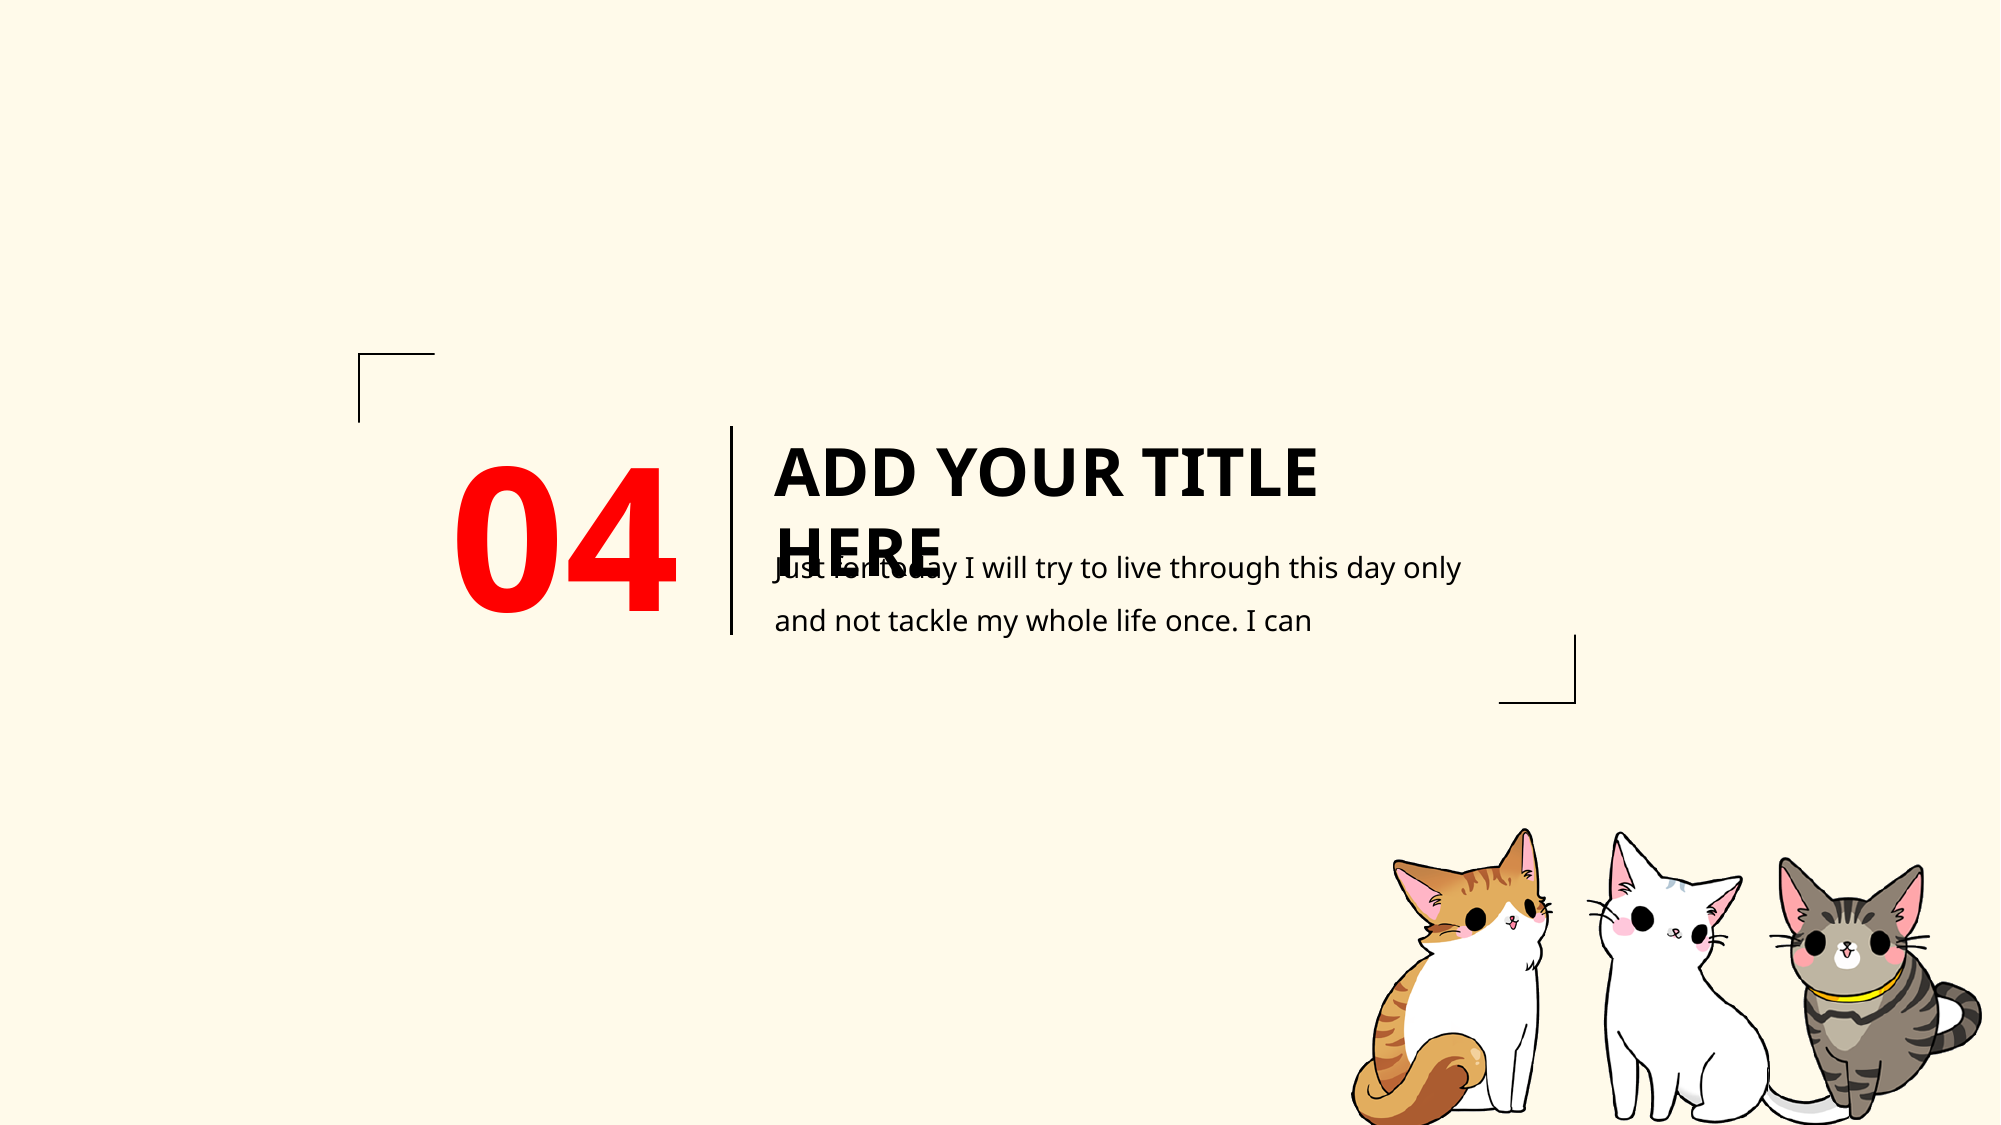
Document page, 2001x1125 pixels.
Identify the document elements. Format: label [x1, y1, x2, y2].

picture [1579, 822, 2000, 1125]
picture [1347, 823, 1558, 1125]
text_box [358, 354, 1575, 704]
